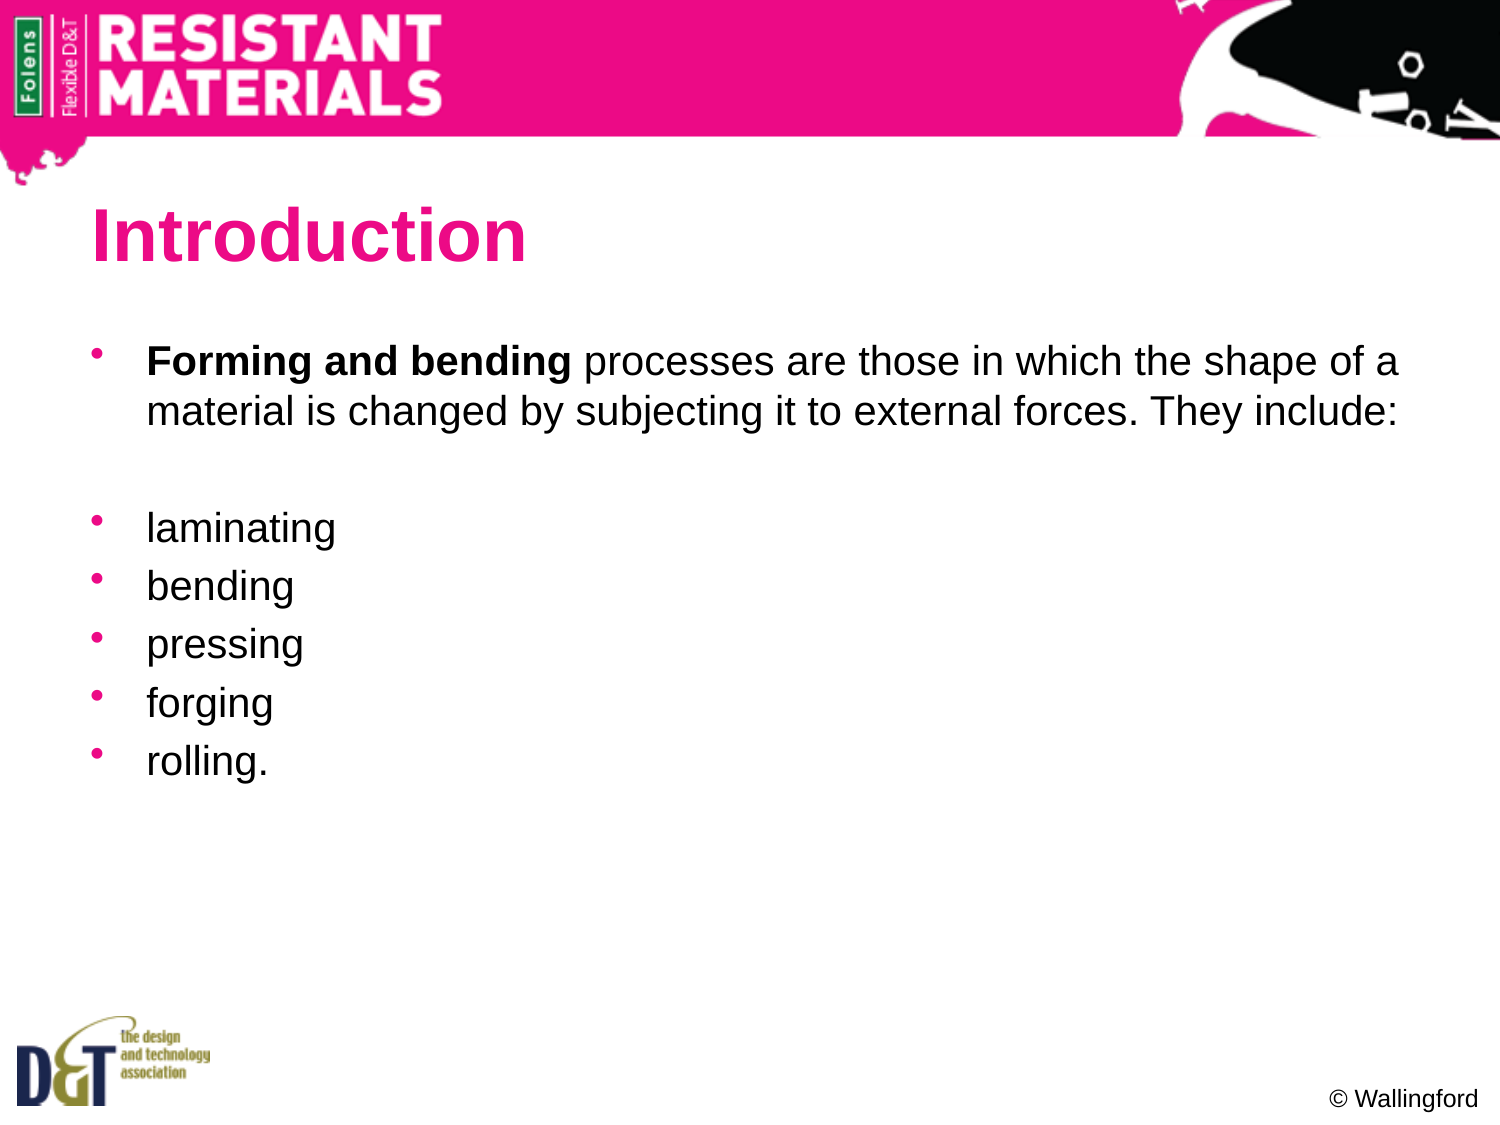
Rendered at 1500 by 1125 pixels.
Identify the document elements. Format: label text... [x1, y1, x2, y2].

text_box © Wallingford [1257, 1074, 1495, 1125]
title Introduction [76, 160, 1427, 301]
picture [0, 0, 1500, 1125]
list Forming and bending processes are those in which the shape of a material is changed by subjecting it to external forces. They include: laminating bending pressing forging rolling. [75, 326, 1425, 1005]
